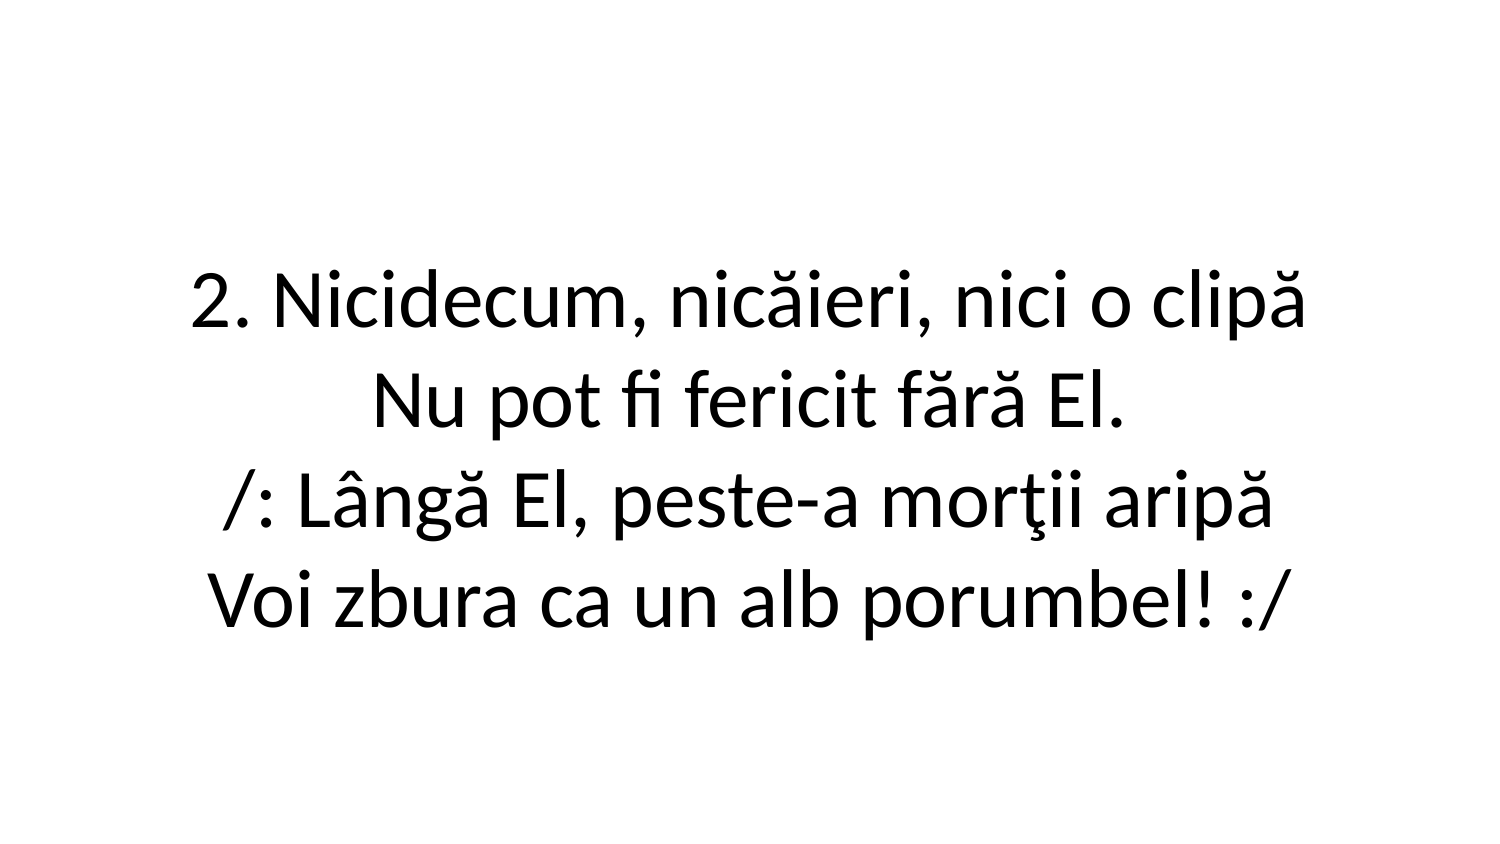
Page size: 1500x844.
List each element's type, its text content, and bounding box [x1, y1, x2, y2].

text_box 2. Nicidecum, nicăieri, nici o clipă Nu pot fi fericit fără El. /: Lângă El, peste-a morţii aripă Voi zbura ca un alb porumbel! :/ [175, 192, 1325, 652]
